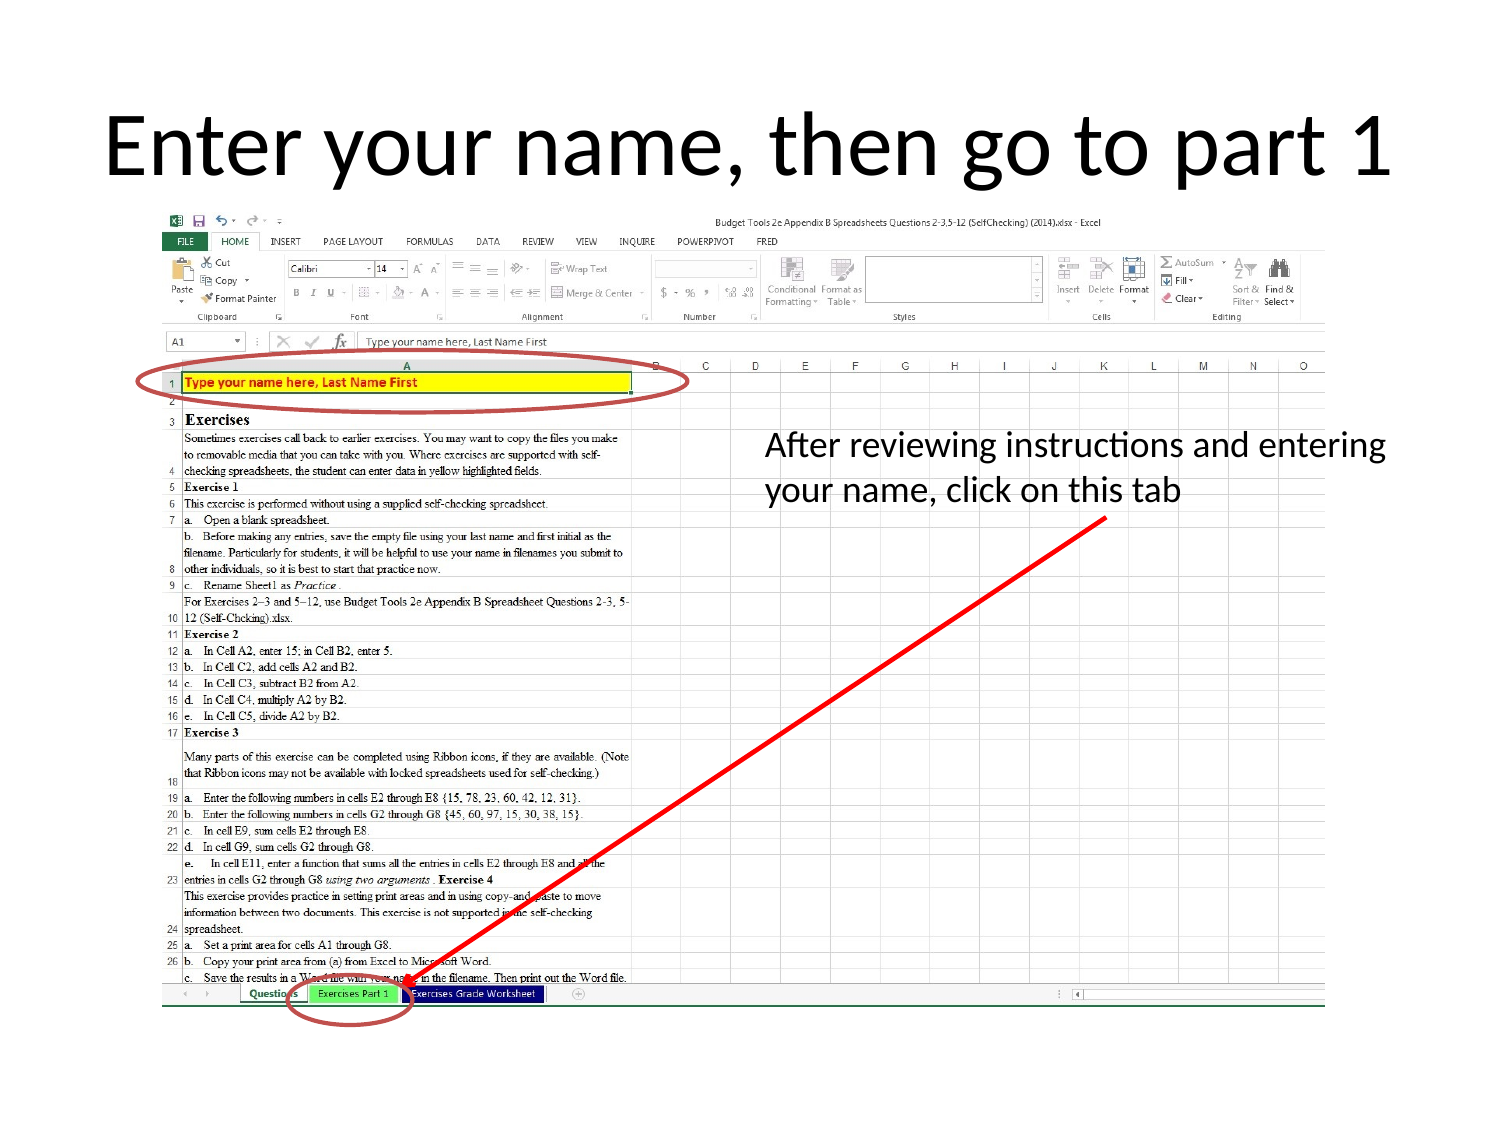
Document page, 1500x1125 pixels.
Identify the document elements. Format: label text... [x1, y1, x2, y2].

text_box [399, 518, 1107, 988]
text_box [297, 1016, 403, 1028]
text_box After reviewing instructions and entering your name, click on this tab [1329, 412, 1463, 518]
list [162, 212, 1326, 1007]
text_box [135, 367, 157, 395]
title Enter your name, then go to part 1 [75, 45, 1425, 233]
